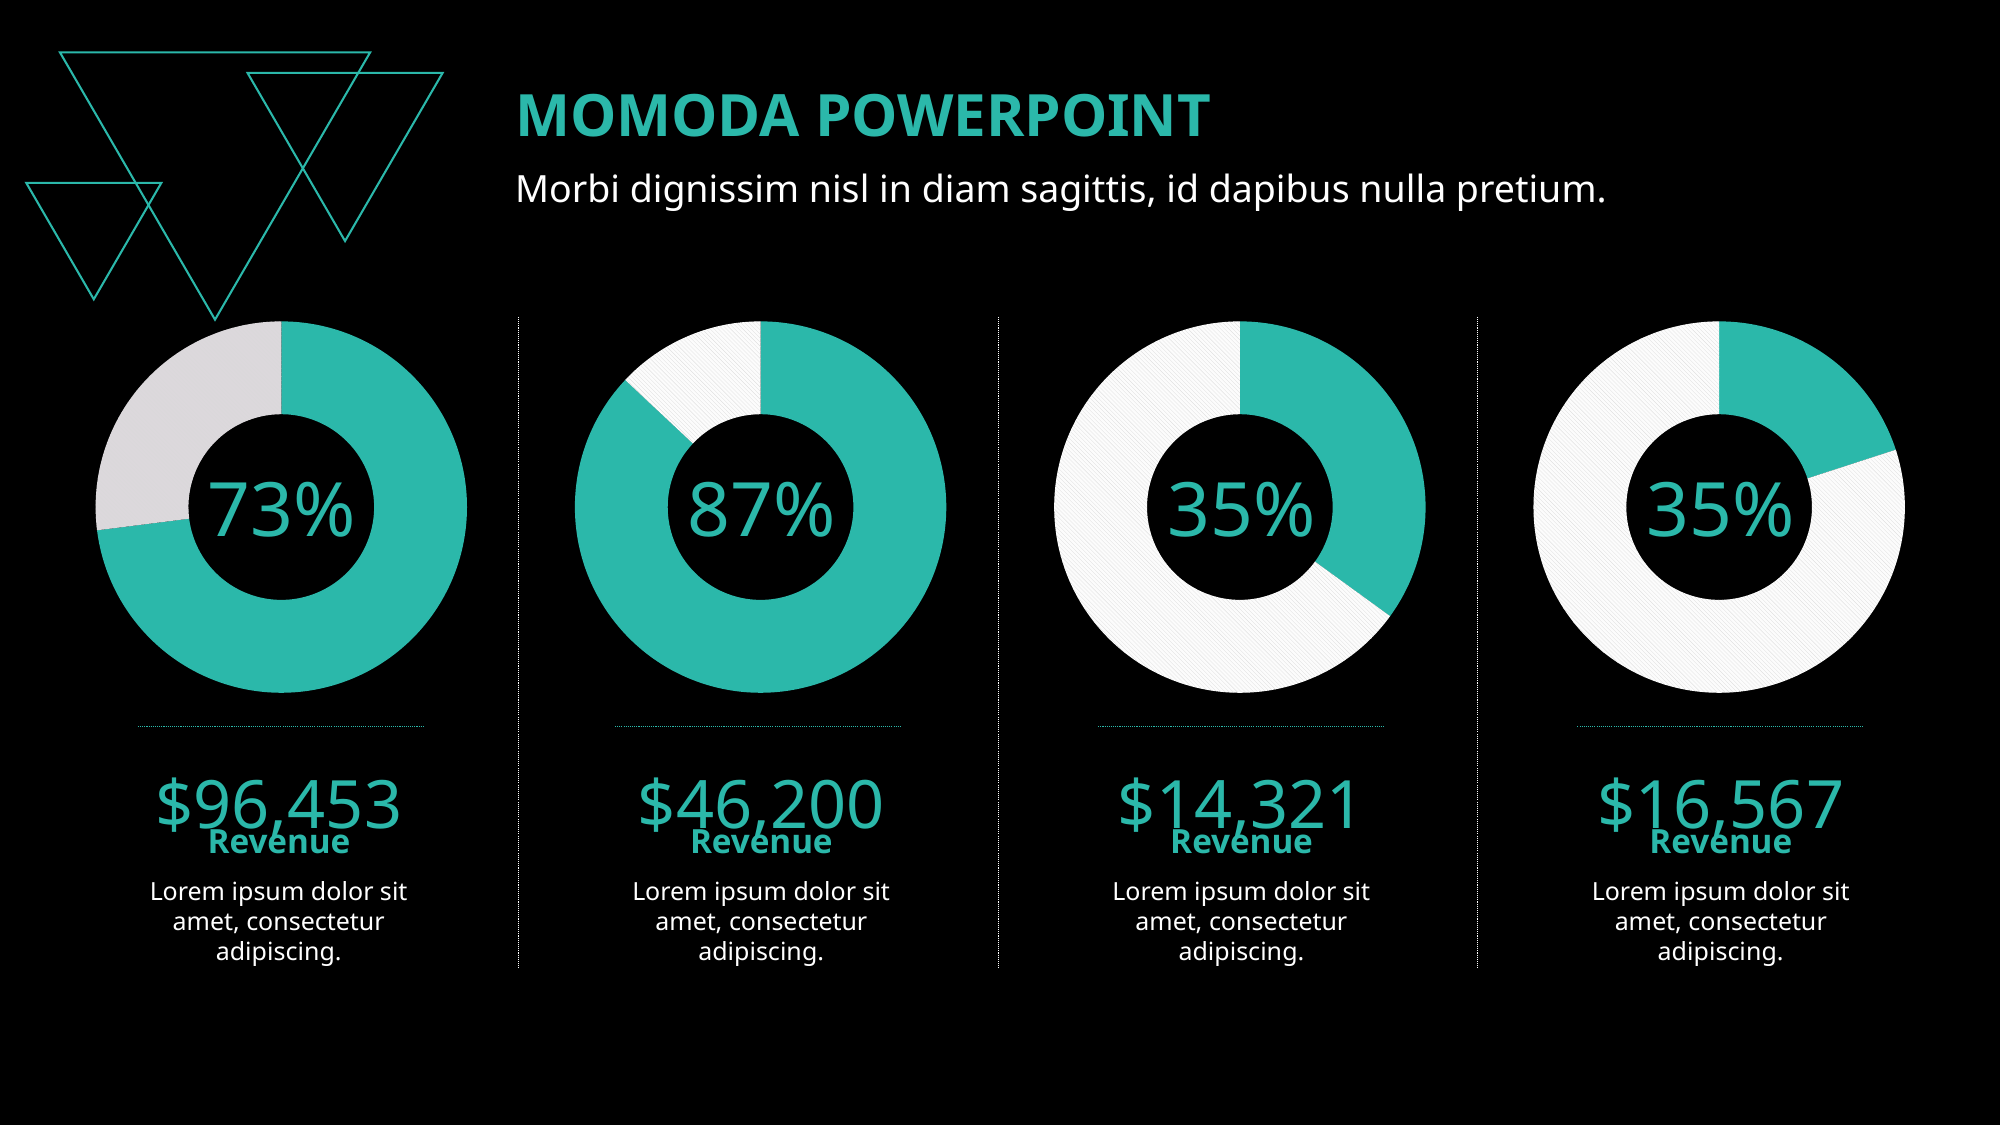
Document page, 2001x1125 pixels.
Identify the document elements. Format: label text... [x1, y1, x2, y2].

text_box [245, 71, 445, 244]
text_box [1552, 753, 1889, 888]
text_box [24, 181, 164, 302]
chart [31, 313, 1969, 701]
text_box Lorem ipsum dolor sit amet, consectetur adipiscing. [605, 888, 918, 994]
text_box MOMODA POWERPOINT [500, 71, 1354, 156]
text_box Lorem ipsum dolor sit amet, consectetur adipiscing. [1085, 888, 1398, 994]
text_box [110, 753, 447, 888]
text_box Lorem ipsum dolor sit amet, consectetur adipiscing. [1565, 888, 1877, 994]
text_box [1073, 753, 1410, 888]
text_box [593, 753, 930, 888]
text_box Morbi dignissim nisl in diam sagittis, id dapibus nulla pretium. [500, 157, 1918, 218]
text_box Lorem ipsum dolor sit amet, consectetur adipiscing. [123, 888, 435, 994]
text_box [58, 51, 372, 313]
